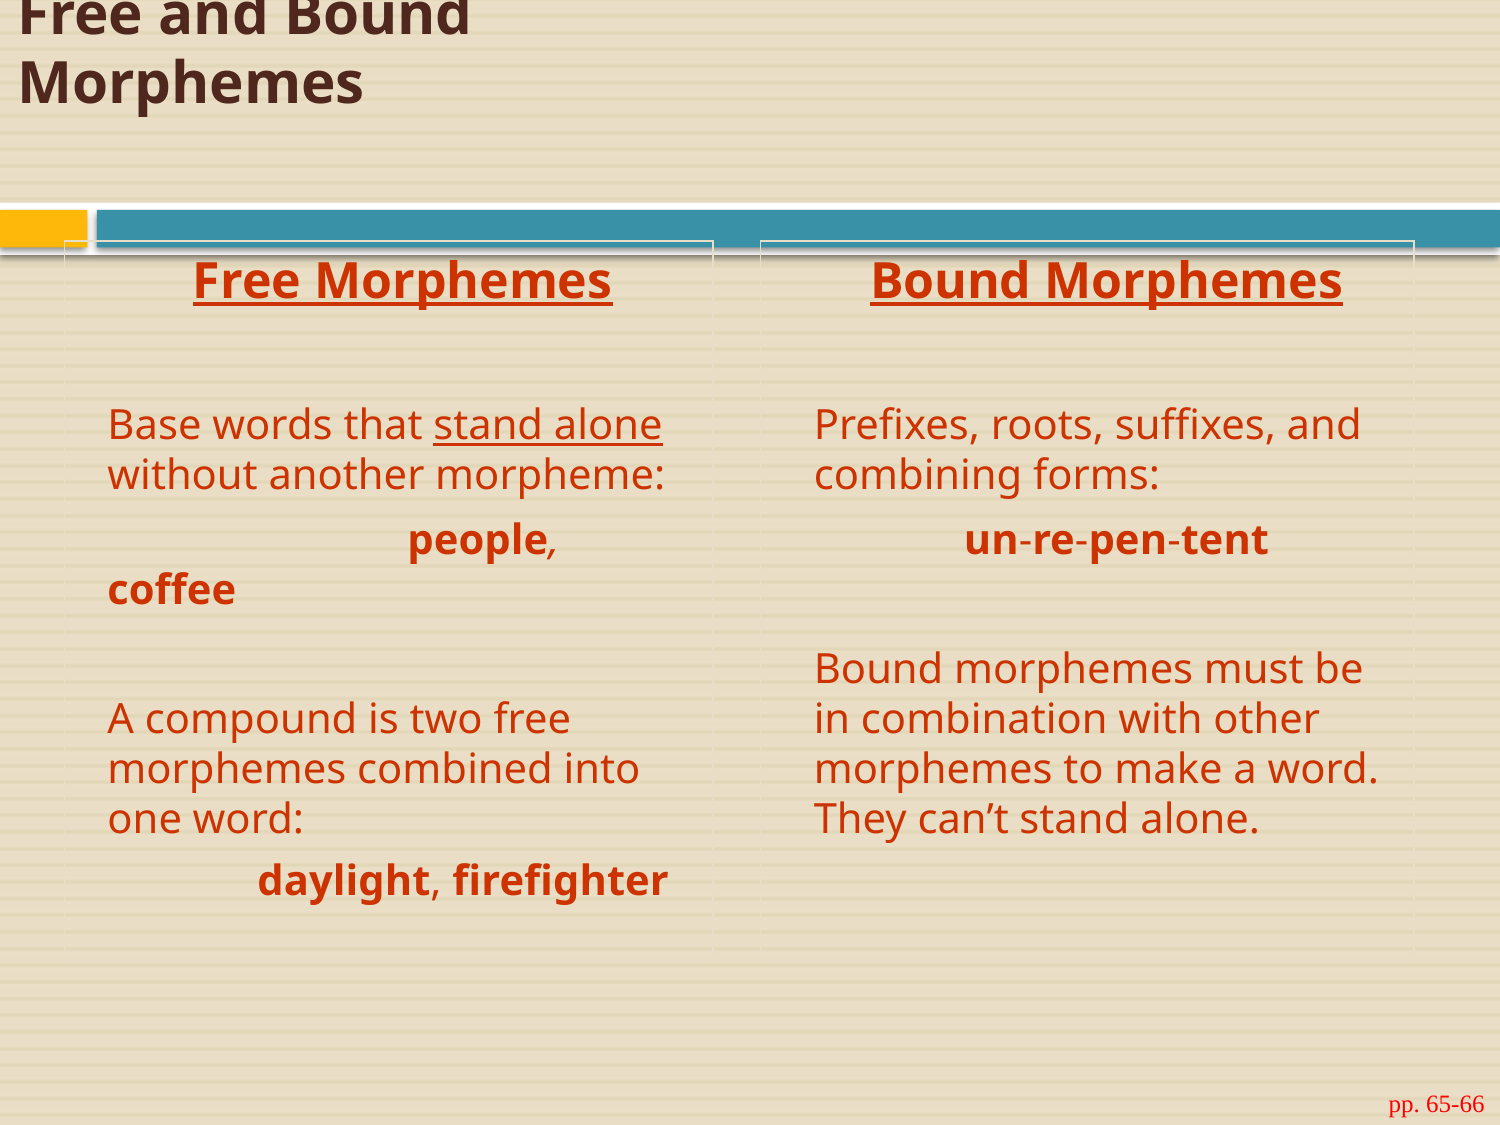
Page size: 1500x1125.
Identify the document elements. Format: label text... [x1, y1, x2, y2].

text_box pp. 65-66 [1373, 1079, 1500, 1125]
list Bound Morphemes Prefixes, roots, suffixes, and combining forms: un-re-pen-tent Bound morphemes must be in combination with other morphemes to make a word. They can’t stand alone. [760, 240, 1415, 961]
list Free Morphemes Base words that stand alone without another morpheme: people, coffee A compound is two free morphemes combined into one word: daylight, firefighter [64, 240, 714, 961]
title Free and Bound Morphemes [2, 0, 841, 92]
